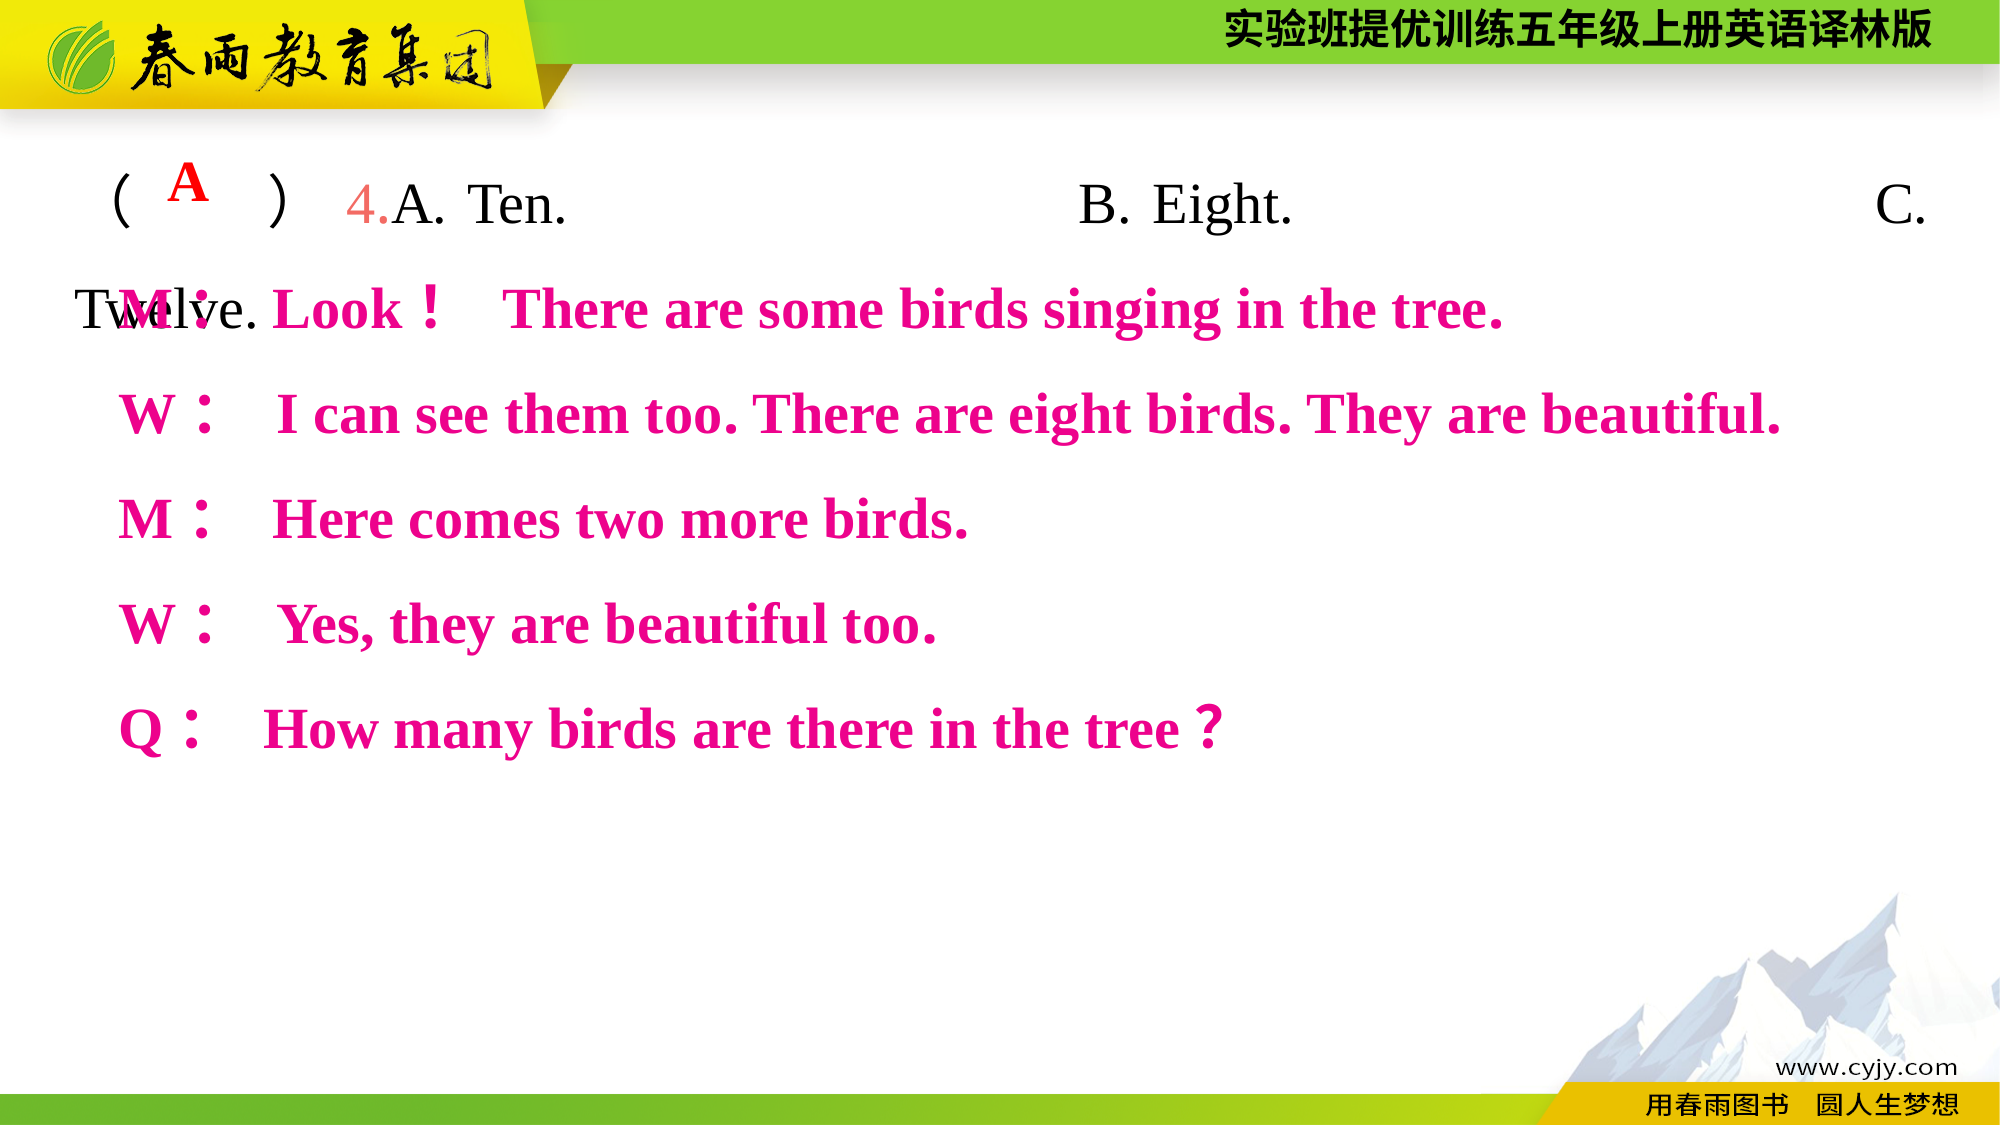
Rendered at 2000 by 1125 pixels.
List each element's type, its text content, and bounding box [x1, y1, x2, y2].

text_box M： Look！ There are some birds singing in the tree. W： I can see them too. There are eight birds. They are beautiful. M： Here comes two more birds. W： Yes, they are beautiful too. Q： How many birds are there in the tree？ [103, 227, 1903, 768]
text_box A [153, 135, 225, 221]
list （ ）4.A. Ten. B. Eight. C. Twelve. [59, 122, 1944, 244]
picture [0, 0, 2000, 1125]
